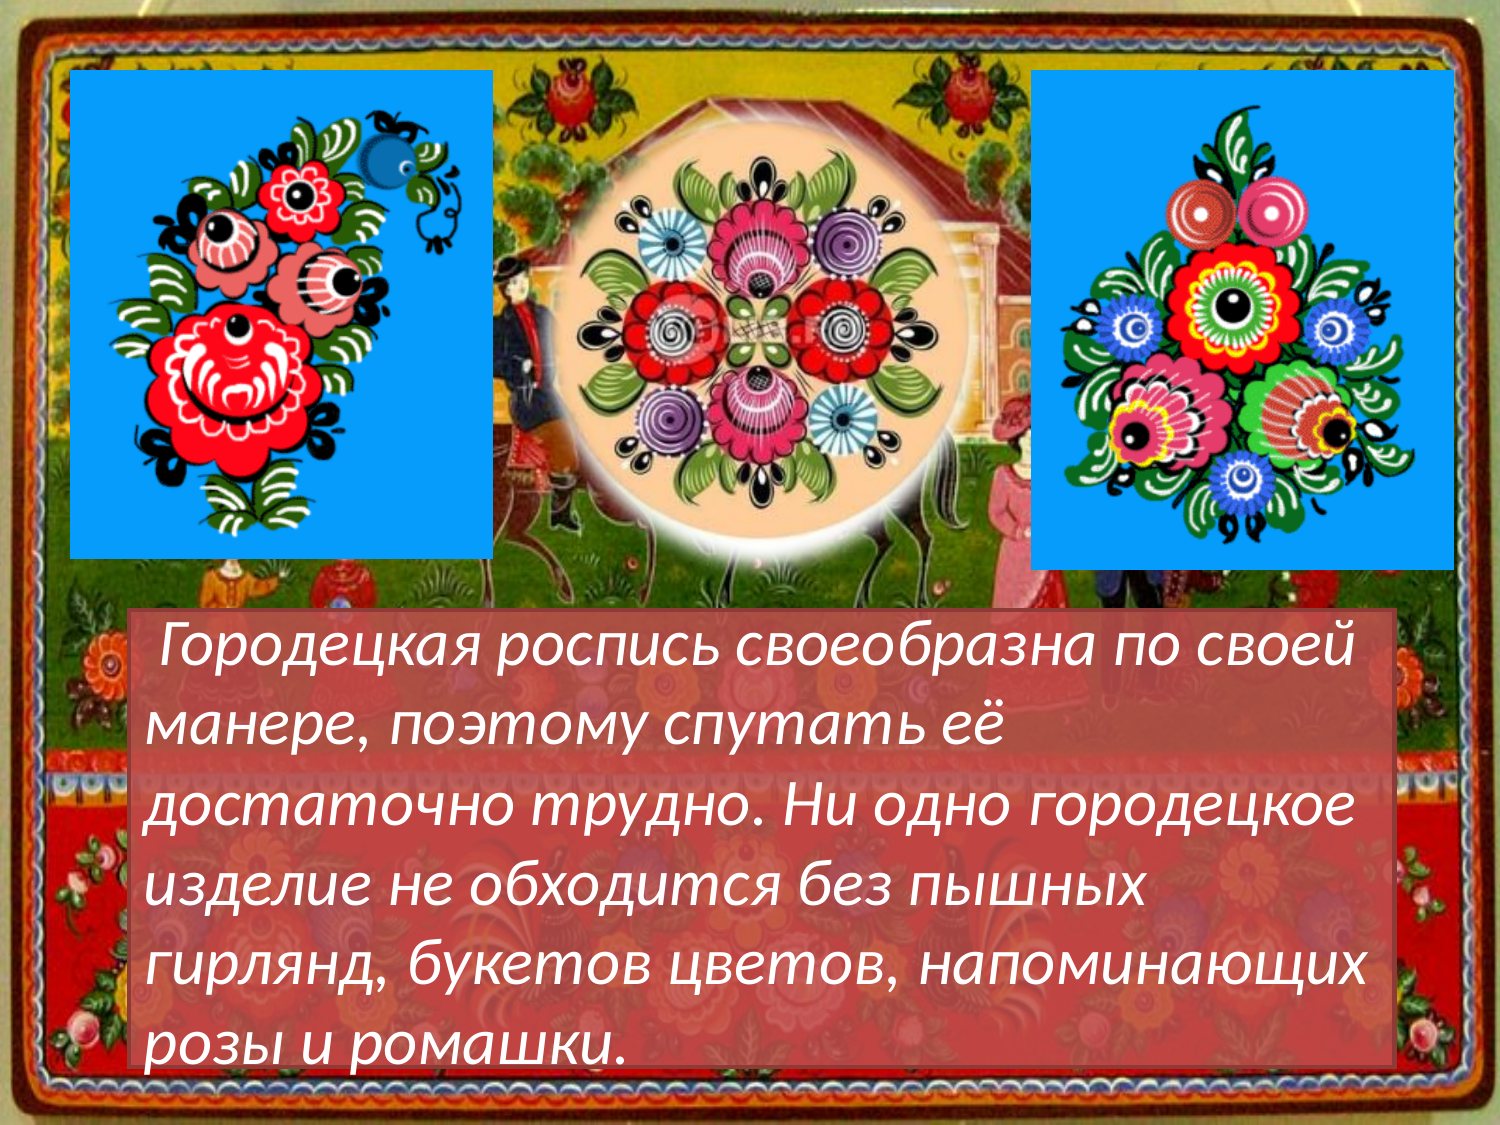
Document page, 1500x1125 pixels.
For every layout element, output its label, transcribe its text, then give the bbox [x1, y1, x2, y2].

picture [0, 0, 1500, 1125]
title Городецкая роспись своеобразна по своей манере, поэтому спутать её достаточно трудно. Ни одно городецкое изделие не обходится без пышных гирлянд, букетов цветов, напоминающих розы и ромашки. [127, 608, 1397, 1069]
